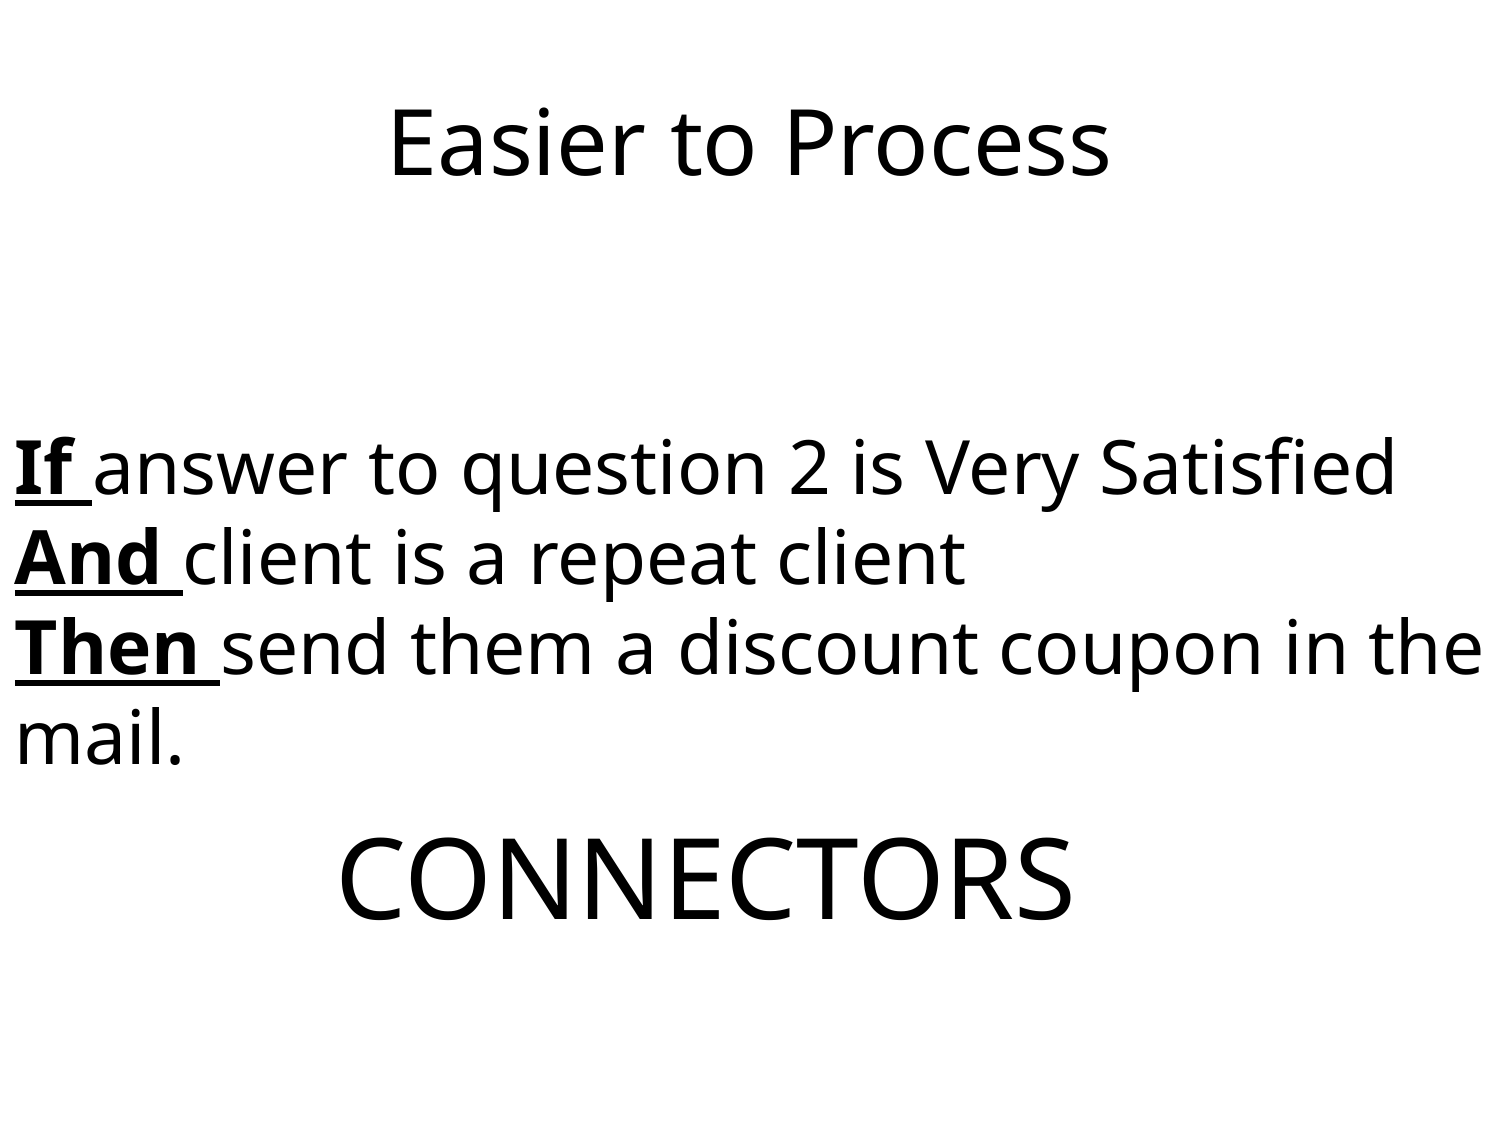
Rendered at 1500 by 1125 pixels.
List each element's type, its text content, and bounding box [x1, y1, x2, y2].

title Easier to Process [75, 45, 1425, 233]
text_box If answer to question 2 is Very Satisfied And client is a repeat client Then send them a discount coupon in the mail. [0, 412, 1500, 787]
text_box CONNECTORS [275, 799, 1138, 950]
